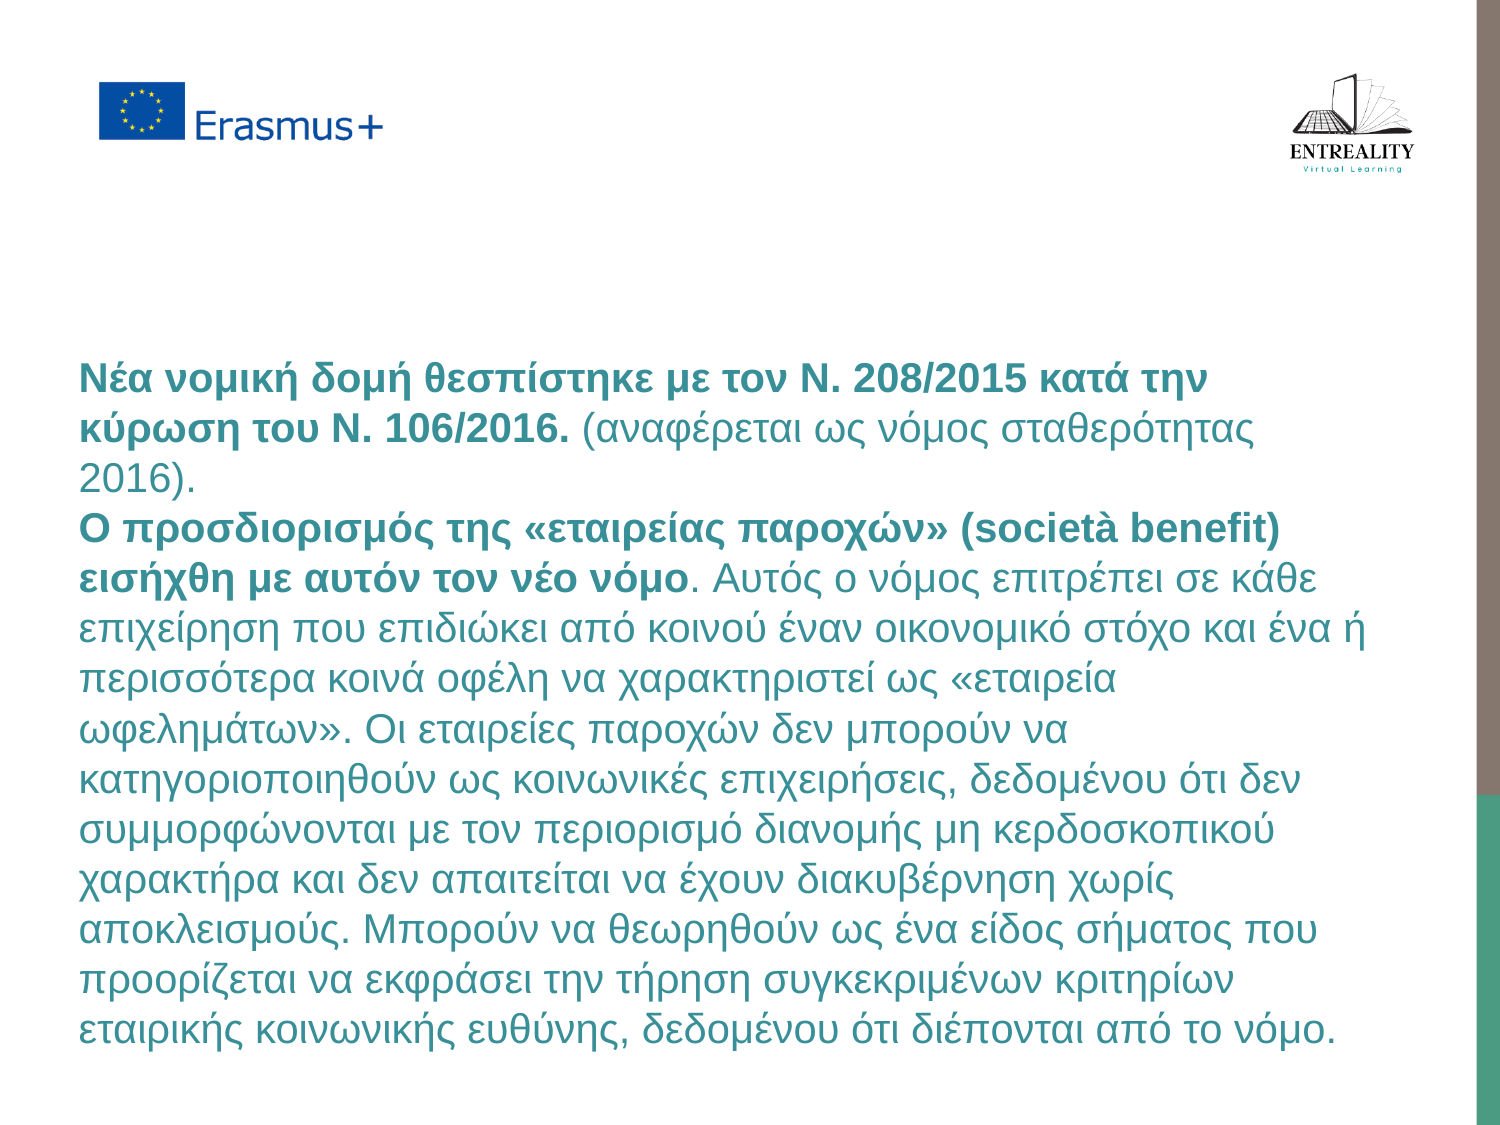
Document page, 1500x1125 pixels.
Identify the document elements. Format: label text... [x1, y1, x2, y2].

picture [81, 64, 399, 156]
picture [1246, 17, 1458, 229]
subtitle [105, 656, 1301, 751]
title Νέα νομική δομή θεσπίστηκε με τον Ν. 208/2015 κατά την κύρωση του Ν. 106/2016. (αναφέρεται ως νόμος σταθερότητας 2016). Ο προσδιορισμός της «εταιρείας παροχών» (società benefit) εισήχθη με αυτόν τον νέο νόμο. Αυτός ο νόμος επιτρέπει σε κάθε επιχείρηση που επιδιώκει από κοινού έναν οικονομικό στόχο και ένα ή περισσότερα κοινά οφέλη να χαρακτηριστεί ως «εταιρεία ωφελημάτων». Οι εταιρείες παροχών δεν μπορούν να κατηγοριοποιηθούν ως κοινωνικές επιχειρήσεις, δεδομένου ότι δεν συμμορφώνονται με τον περιορισμό διανομής μη κερδοσκοπικού χαρακτήρα και δεν απαιτείται να έχουν διακυβέρνηση χωρίς αποκλεισμούς. Μπορούν να θεωρηθούν ως ένα είδος σήματος που προορίζεται να εκφράσει την τήρηση συγκεκριμένων κριτηρίων εταιρικής κοινωνικής ευθύνης, δεδομένου ότι διέπονται από το νόμο. [63, 412, 1388, 1040]
